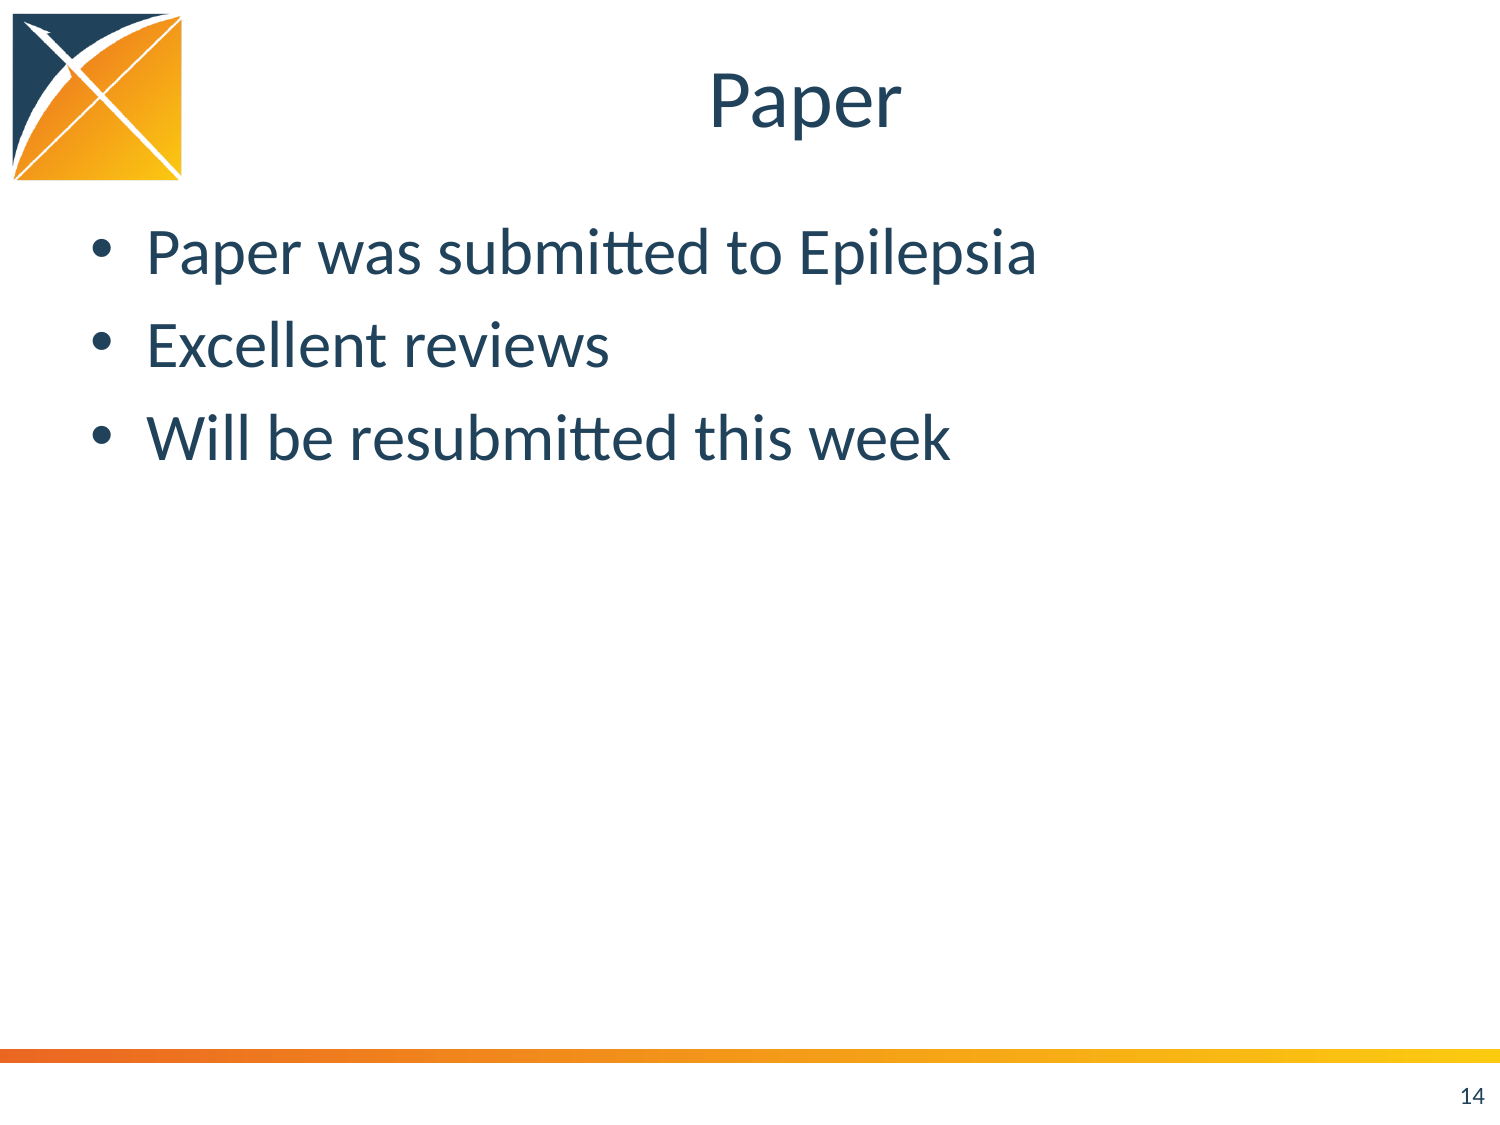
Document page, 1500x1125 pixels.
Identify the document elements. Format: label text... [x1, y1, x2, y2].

picture [0, 0, 206, 200]
title Paper [187, 24, 1425, 163]
slide_number 14 [1149, 1065, 1500, 1125]
list Paper was submitted to Epilepsia Excellent reviews Will be resubmitted this week [75, 200, 1425, 1005]
